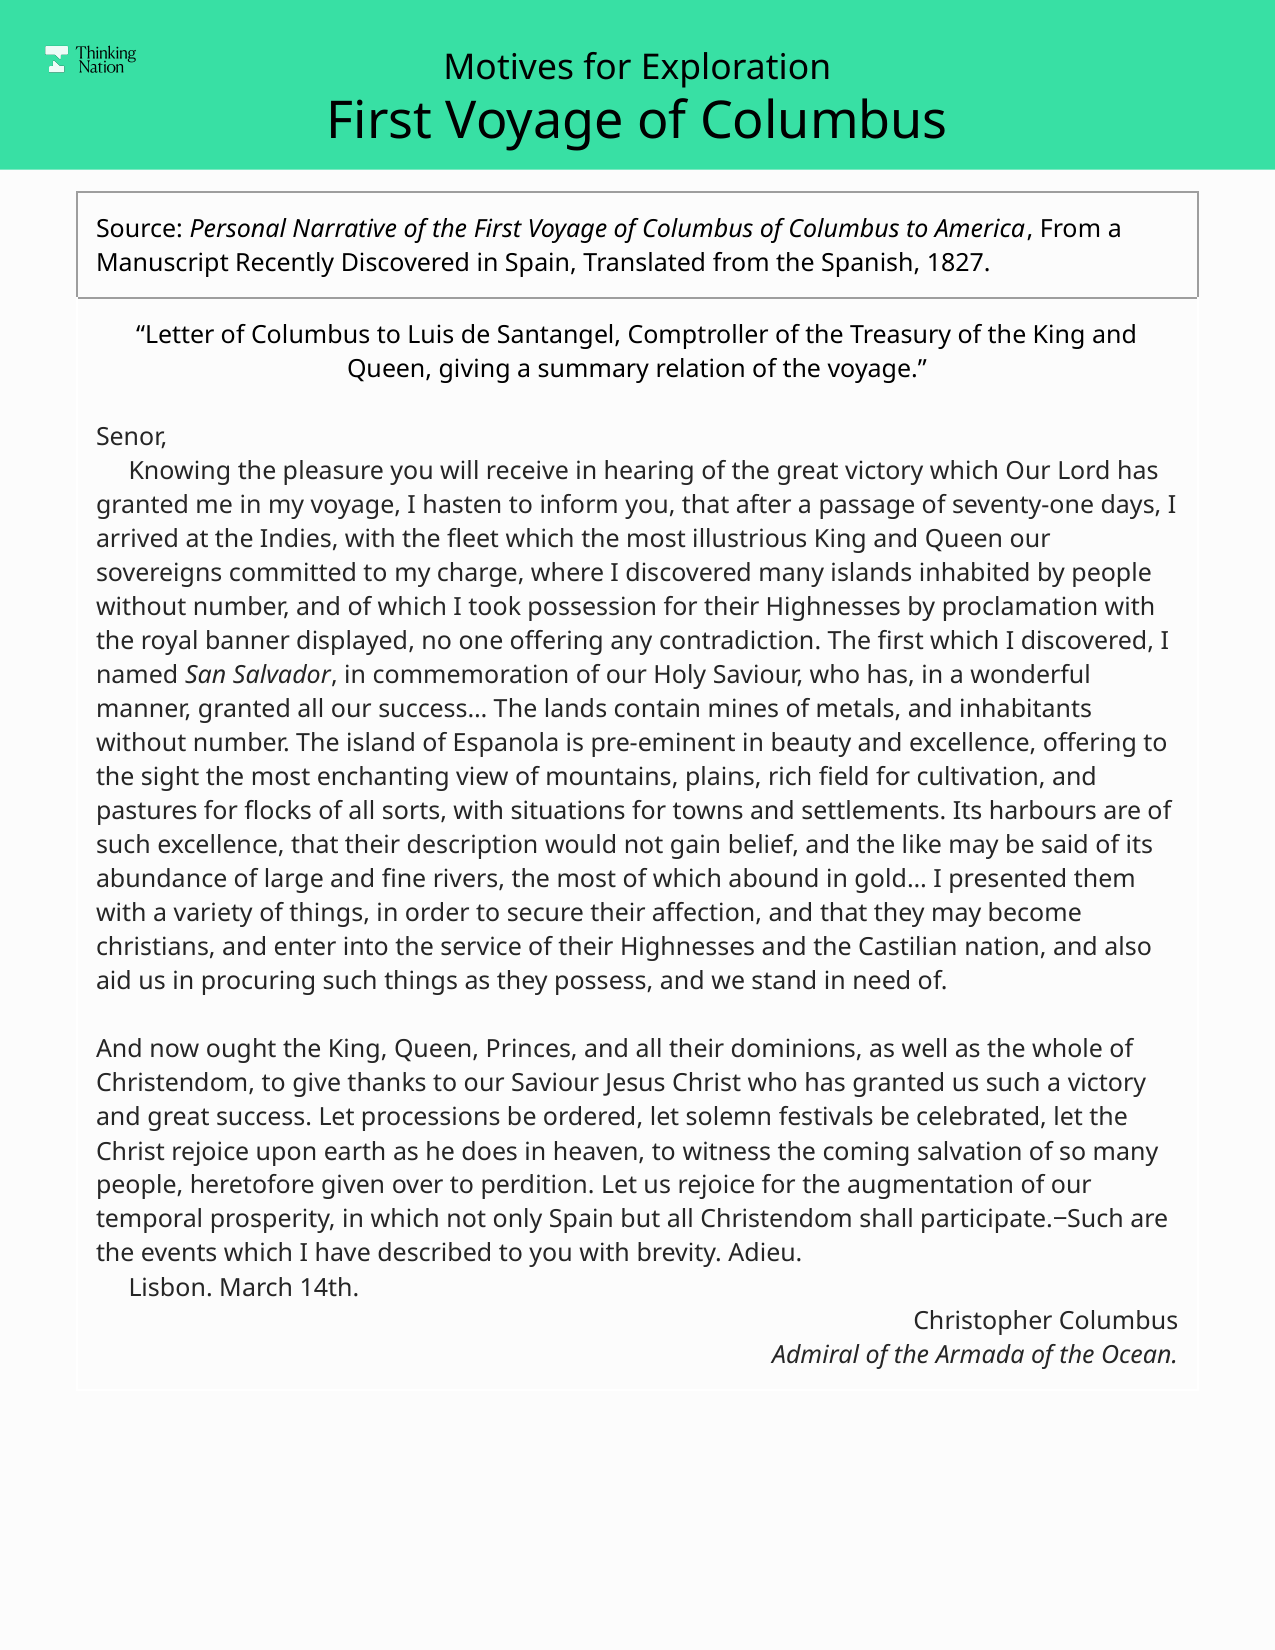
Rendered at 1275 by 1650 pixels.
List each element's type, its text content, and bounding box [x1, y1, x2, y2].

text_box Motives for Exploration First Voyage of Columbus [0, 0, 1275, 170]
table_cell “Letter of Columbus to Luis de Santangel, Comptroller of the Treasury of the King and Queen, giving a summary relation of the voyage.” Senor, Knowing the pleasure you will receive in hearing of the great victory which Our Lord has granted me in my voyage, I hasten to inform you, that after a passage of seventy-one days, I arrived at the Indies, with the fleet which the most illustrious King and Queen our sovereigns committed to my charge, where I discovered many islands inhabited by people without number, and of which I took possession for their Highnesses by proclamation with the royal banner displayed, no one offering any contradiction. The first which I discovered, I named San Salvador, in commemoration of our Holy Saviour, who has, in a wonderful manner, granted all our success… The lands contain mines of metals, and inhabitants without number. The island of Espanola is pre-eminent in beauty and excellence, offering to the sight the most enchanting view of mountains, plains, rich field for cultivation, and pastures for flocks of all sorts, with situations for towns and settlements. Its harbours are of such excellence, that their description would not gain belief, and the like may be said of its abundance of large and fine rivers, the most of which abound in gold… I presented them with a variety of things, in order to secure their affection, and that they may become christians, and enter into the service of their Highnesses and the Castilian nation, and also aid us in procuring such things as they possess, and we stand in need of. And now ought the King, Queen, Princes, and all their dominions, as well as the whole of Christendom, to give thanks to our Saviour Jesus Christ who has granted us such a victory and great success. Let processions be ordered, let solemn festivals be celebrated, let the Christ rejoice upon earth as he does in heaven, to witness the coming salvation of so many people, heretofore given over to perdition. Let us rejoice for the augmentation of our temporal prosperity, in which not only Spain but all Christendom shall participate.‒Such are the events which I have described to you with brevity. Adieu. Lisbon. March 14th. Christopher Columbus Admiral of the Armada of the Ocean. [78, 299, 1197, 1389]
picture [35, 37, 140, 82]
table_header Source: Personal Narrative of the First Voyage of Columbus of Columbus to America, From a Manuscript Recently Discovered in Spain, Translated from the Spanish, 1827. [78, 193, 1197, 297]
